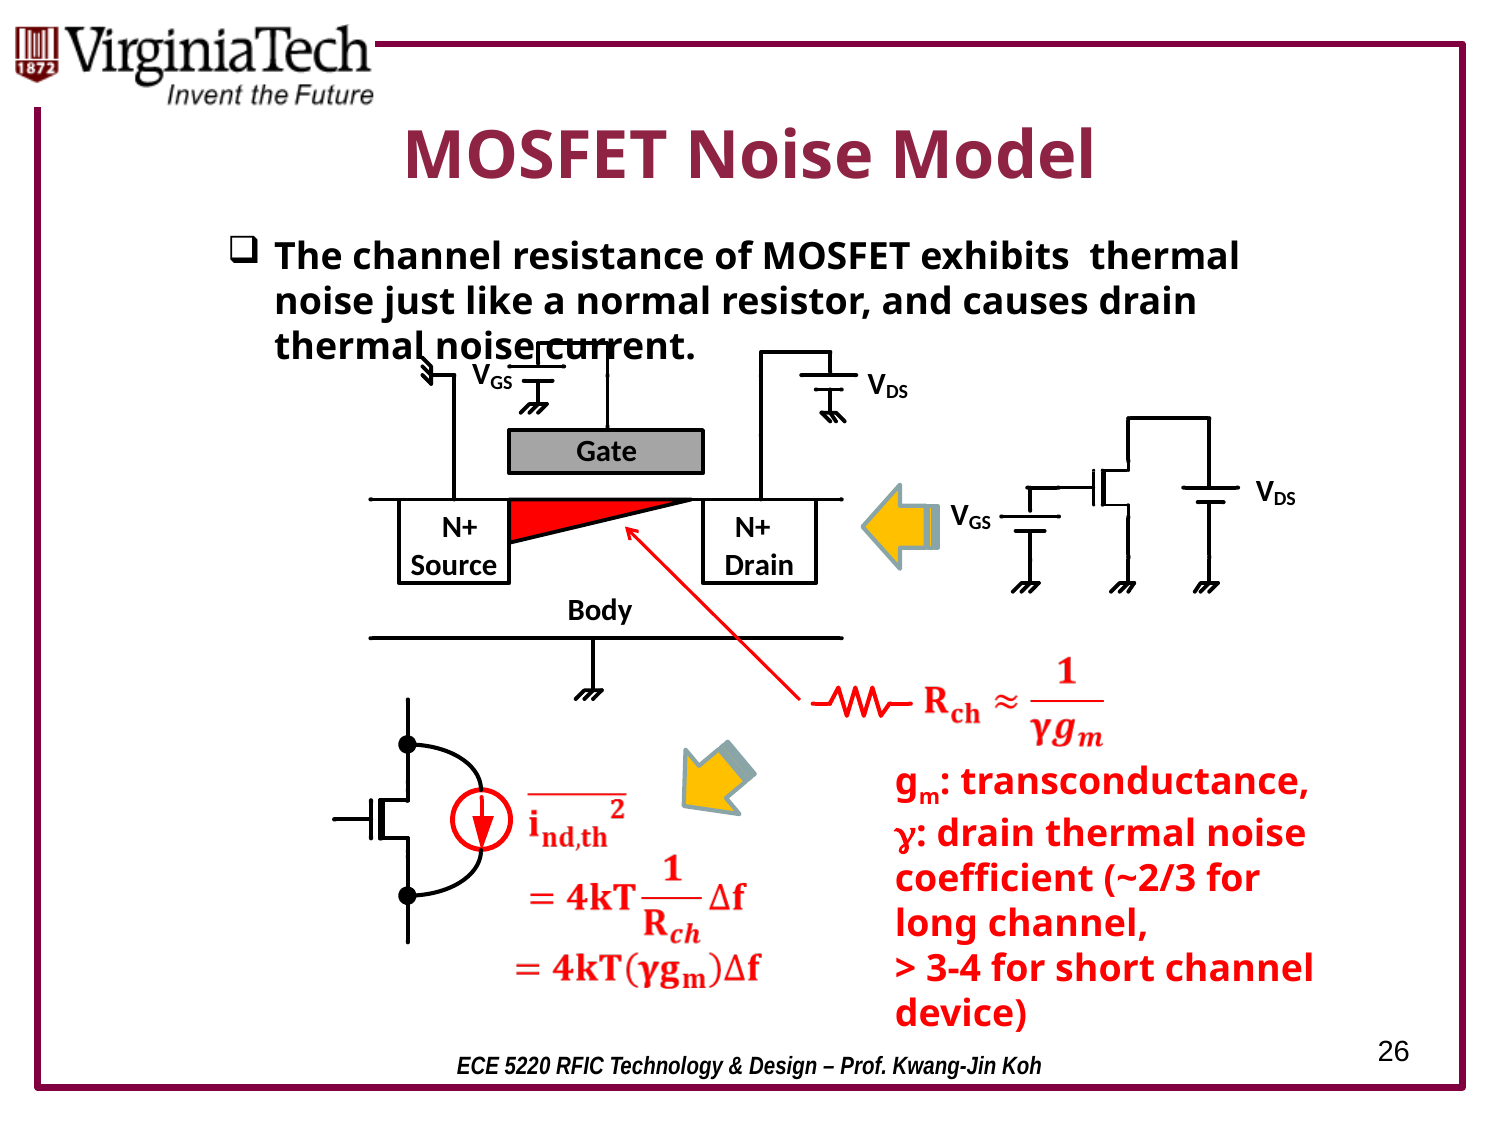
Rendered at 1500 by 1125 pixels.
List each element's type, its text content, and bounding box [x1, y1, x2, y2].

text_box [624, 526, 801, 701]
text_box The channel resistance of MOSFET exhibits thermal noise just like a normal resistor, and causes drain thermal noise current. [212, 224, 1363, 375]
text_box [917, 503, 940, 550]
title MOSFET Noise Model [75, 104, 1425, 213]
text_box [681, 739, 757, 817]
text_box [946, 412, 1301, 599]
text_box [877, 645, 1150, 755]
text_box gm: transconductance, g: drain thermal noise coefficient (~2/3 for long channel, > 3-4 for short channel device) [880, 749, 1363, 1041]
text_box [799, 679, 921, 726]
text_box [364, 337, 913, 707]
slide_number 26 [1074, 1024, 1425, 1103]
text_box [487, 781, 788, 998]
picture [15, 24, 375, 107]
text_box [324, 689, 524, 951]
